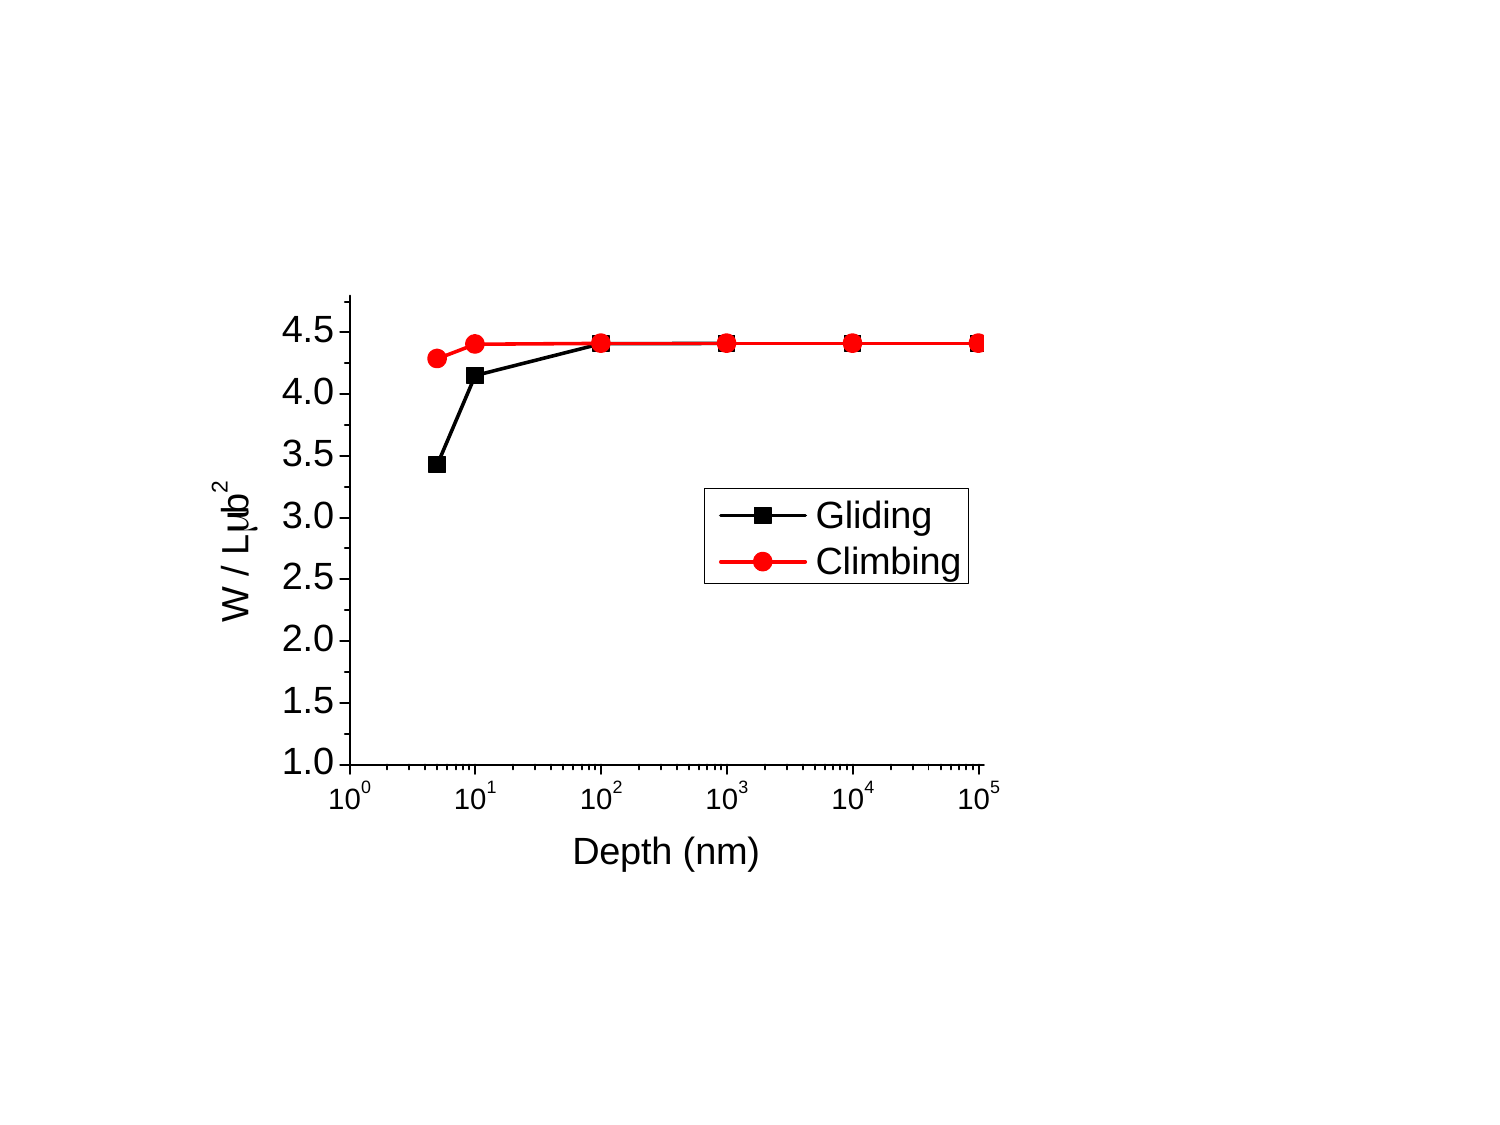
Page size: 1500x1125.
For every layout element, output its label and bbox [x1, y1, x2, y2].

text_box [182, 219, 1114, 874]
